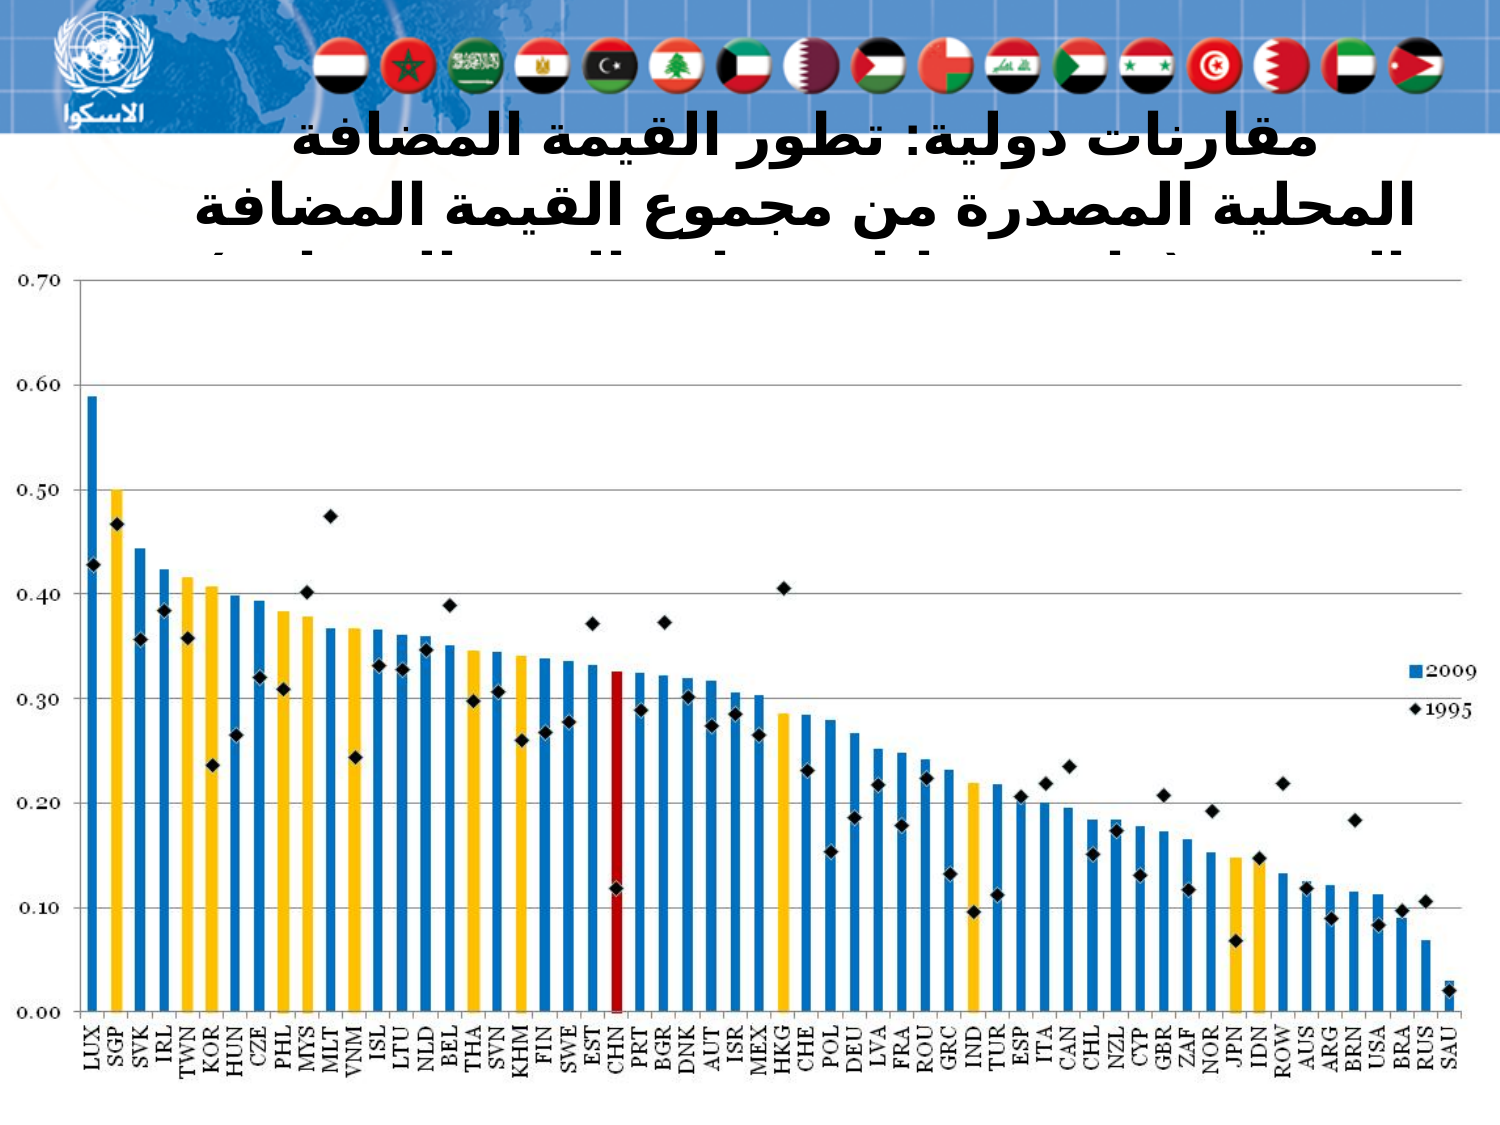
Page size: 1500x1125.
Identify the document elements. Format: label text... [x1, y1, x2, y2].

title مقارنات دولية: تطور القيمة المضافة المحلية المصدرة من مجموع القيمة المضافة المنتجة (قاعدة بيانات تجارة القيم المضافة) [170, 136, 1442, 253]
picture [0, 0, 1500, 1125]
